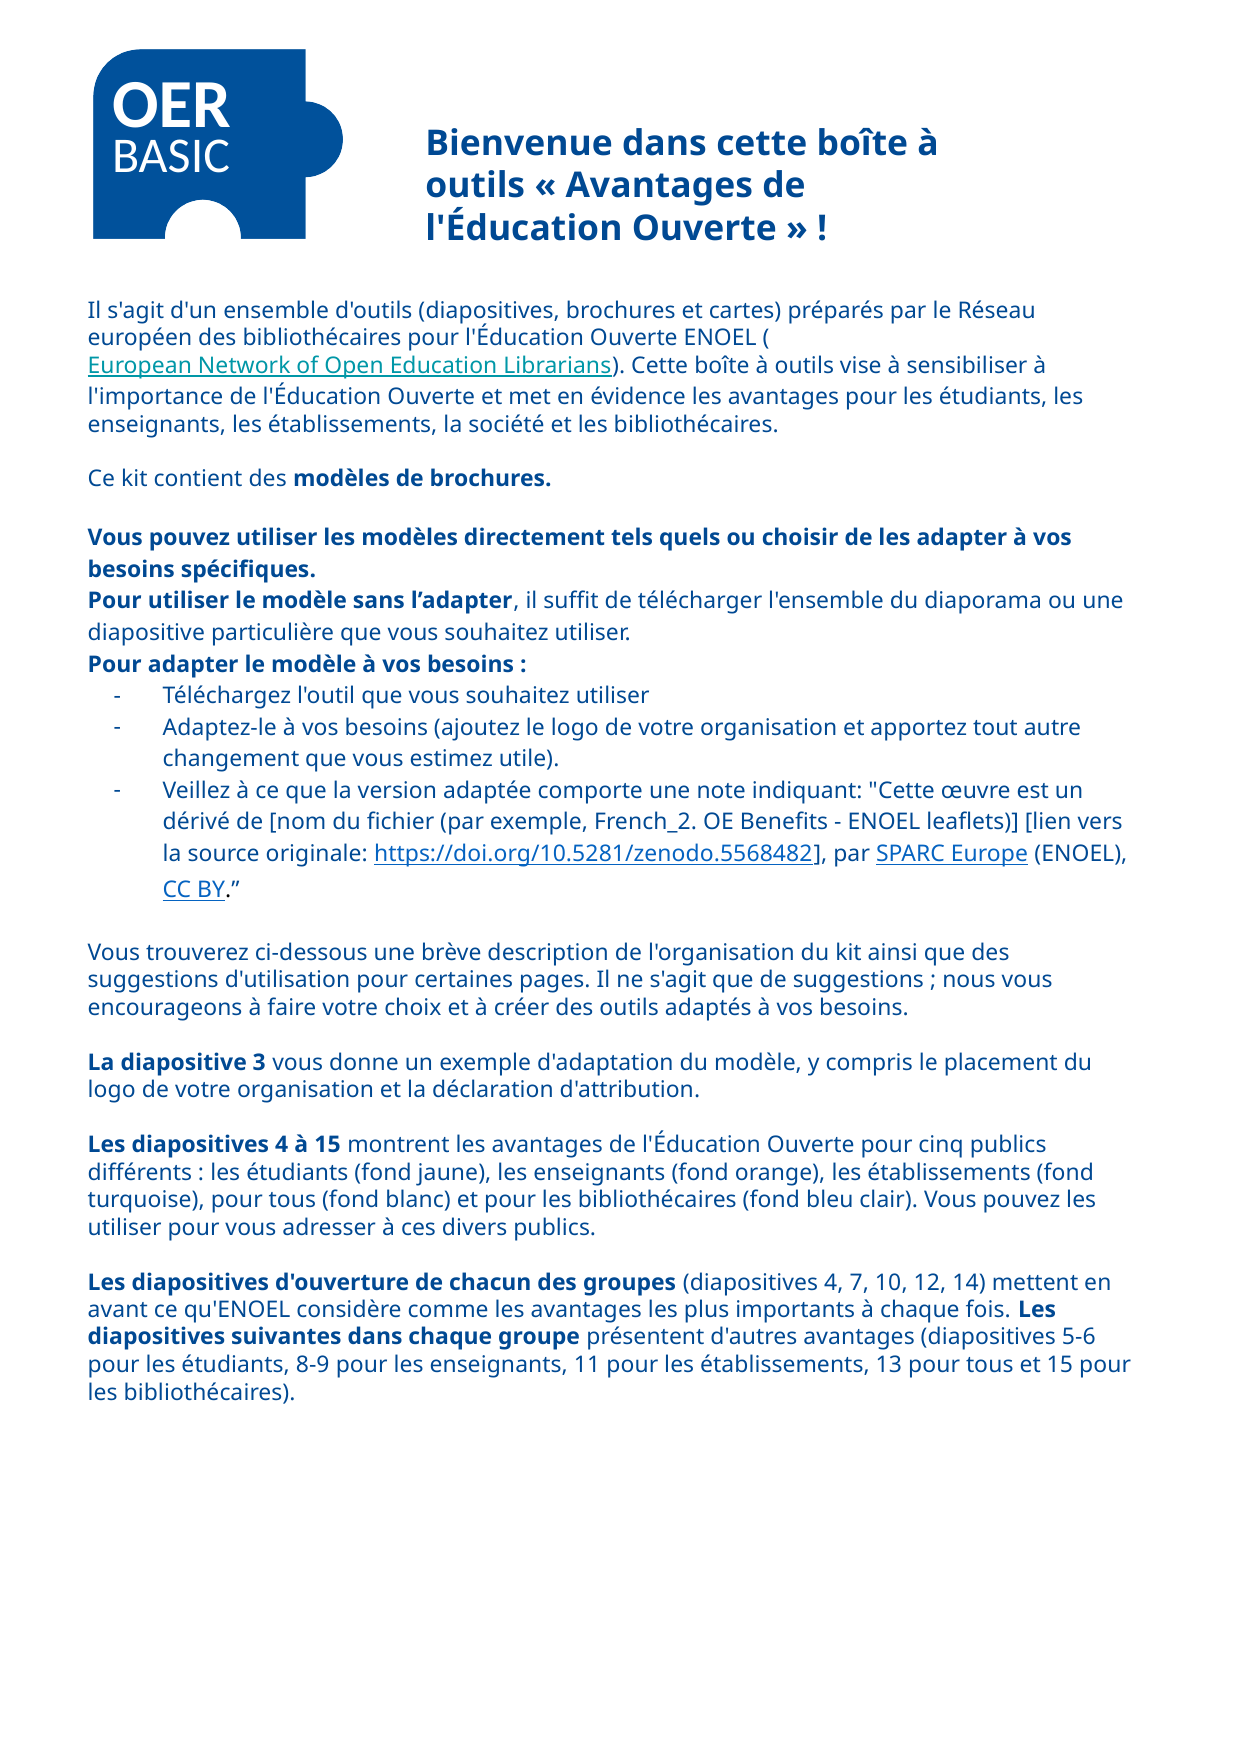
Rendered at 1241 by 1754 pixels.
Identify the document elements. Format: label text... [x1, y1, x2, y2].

text_box Bienvenue dans cette boîte à outils « Avantages de l'Éducation Ouverte » ! [410, 104, 988, 263]
text_box Il s'agit d'un ensemble d'outils (diapositives, brochures et cartes) préparés par le Réseau européen des bibliothécaires pour l'Éducation Ouverte ENOEL (European Network of Open Education Librarians). Cette boîte à outils vise à sensibiliser à l'importance de l'Éducation Ouverte et met en évidence les avantages pour les étudiants, les enseignants, les établissements, la société et les bibliothécaires. Ce kit contient des modèles de brochures. Vous pouvez utiliser les modèles directement tels quels ou choisir de les adapter à vos besoins spécifiques. Pour utiliser le modèle sans l’adapter, il suffit de télécharger l'ensemble du diaporama ou une diapositive particulière que vous souhaitez utiliser. Pour adapter le modèle à vos besoins : Téléchargez l'outil que vous souhaitez utiliser Adaptez-le à vos besoins (ajoutez le logo de votre organisation et apportez tout autre changement que vous estimez utile). Veillez à ce que la version adaptée comporte une note indiquant: "Cette œuvre est un dérivé de [nom du fichier (par exemple, French_2. OE Benefits - ENOEL leaflets)] [lien vers la source originale: https://doi.org/10.5281/zenodo.5568482], par SPARC Europe (ENOEL), CC BY.” Vous trouverez ci-dessous une brève description de l'organisation du kit ainsi que des suggestions d'utilisation pour certaines pages. Il ne s'agit que de suggestions ; nous vous encourageons à faire votre choix et à créer des outils adaptés à vos besoins. La diapositive 3 vous donne un exemple d'adaptation du modèle, y compris le placement du logo de votre organisation et la déclaration d'attribution. Les diapositives 4 à 15 montrent les avantages de l'Éducation Ouverte pour cinq publics différents : les étudiants (fond jaune), les enseignants (fond orange), les établissements (fond turquoise), pour tous (fond blanc) et pour les bibliothécaires (fond bleu clair). Vous pouvez les utiliser pour vous adresser à ces divers publics. Les diapositives d'ouverture de chacun des groupes (diapositives 4, 7, 10, 12, 14) mettent en avant ce qu'ENOEL considère comme les avantages les plus importants à chaque fois. Les diapositives suivantes dans chaque groupe présentent d'autres avantages (diapositives 5-6 pour les étudiants, 8-9 pour les enseignants, 11 pour les établissements, 13 pour tous et 15 pour les bibliothécaires). [72, 280, 1163, 1420]
picture [93, 49, 343, 240]
